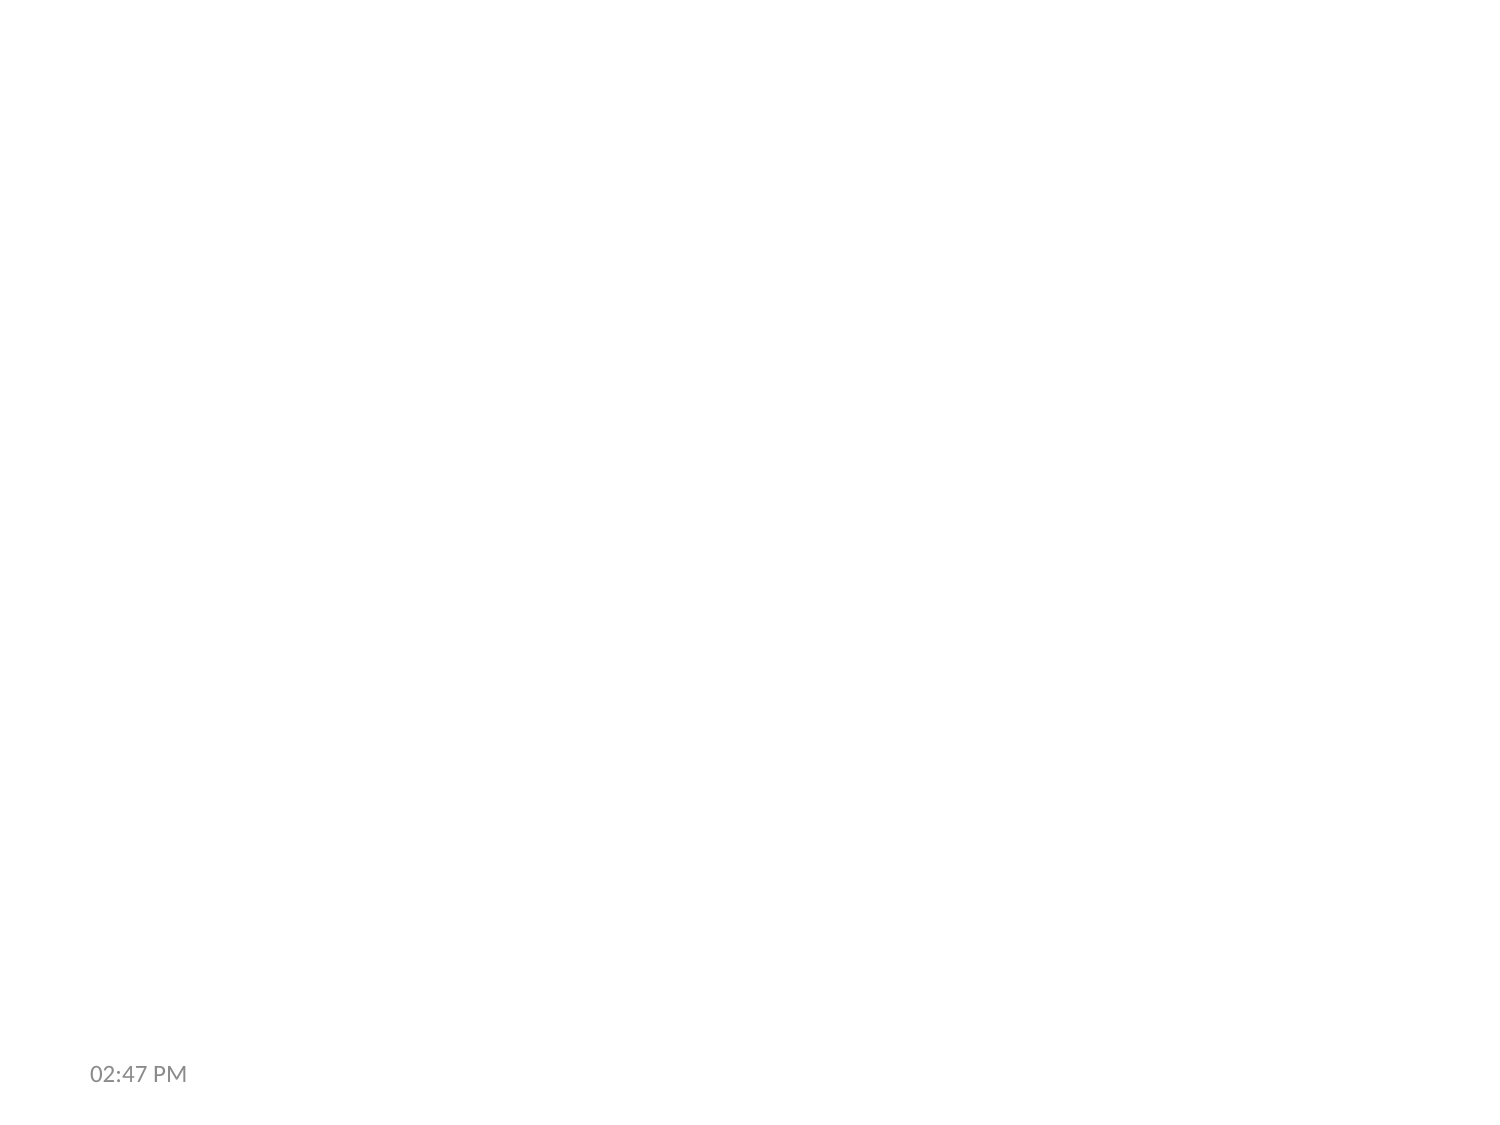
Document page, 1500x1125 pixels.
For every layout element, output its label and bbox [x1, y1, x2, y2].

slide_number [75, 1042, 425, 1103]
